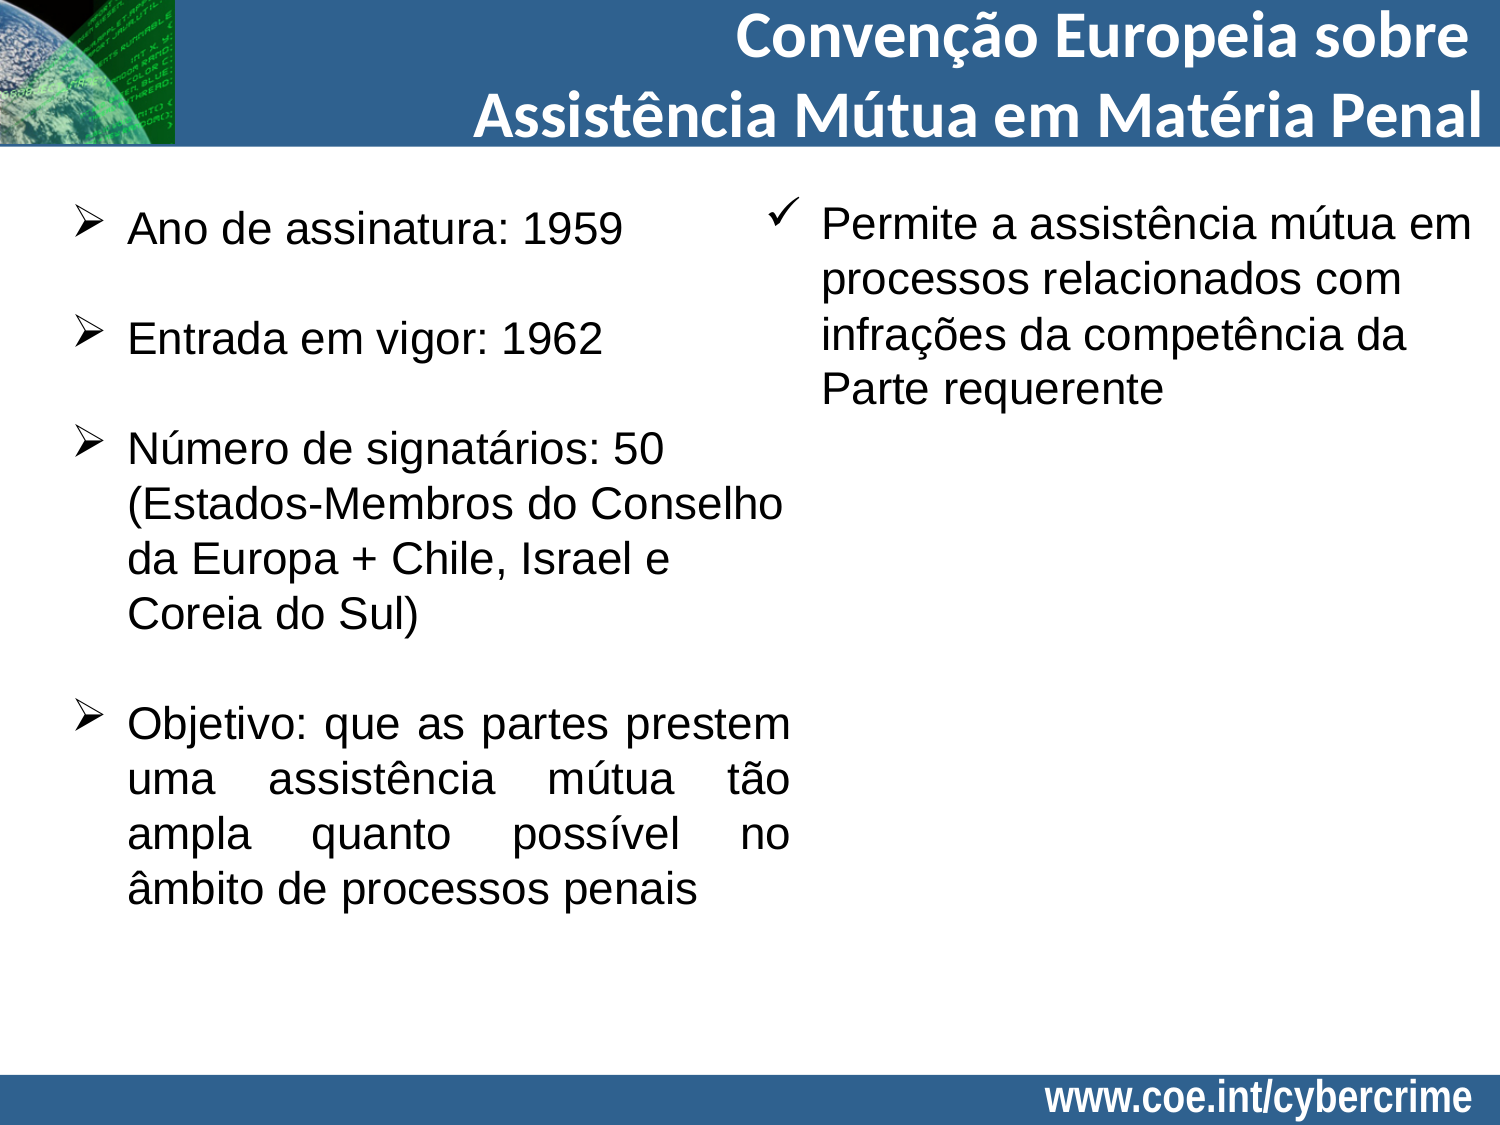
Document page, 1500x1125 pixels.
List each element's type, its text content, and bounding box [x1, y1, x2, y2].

text_box [0, 1073, 1030, 1125]
text_box www.coe.int/cybercrime [1030, 1059, 1500, 1125]
text_box Convenção Europeia sobre Assistência Mútua em Matéria Penal [177, 0, 1500, 149]
picture [0, 0, 175, 144]
text_box Ano de assinatura: 1959 Entrada em vigor: 1962 Número de signatários: 50 (Estados-Membros do Conselho da Europa + Chile, Israel e Coreia do Sul) Objetivo: que as partes prestem uma assistência mútua tão ampla quanto possível no âmbito de processos penais [56, 191, 807, 1031]
text_box Permite a assistência mútua em processos relacionados com infrações da competência da Parte requerente [749, 186, 1500, 422]
